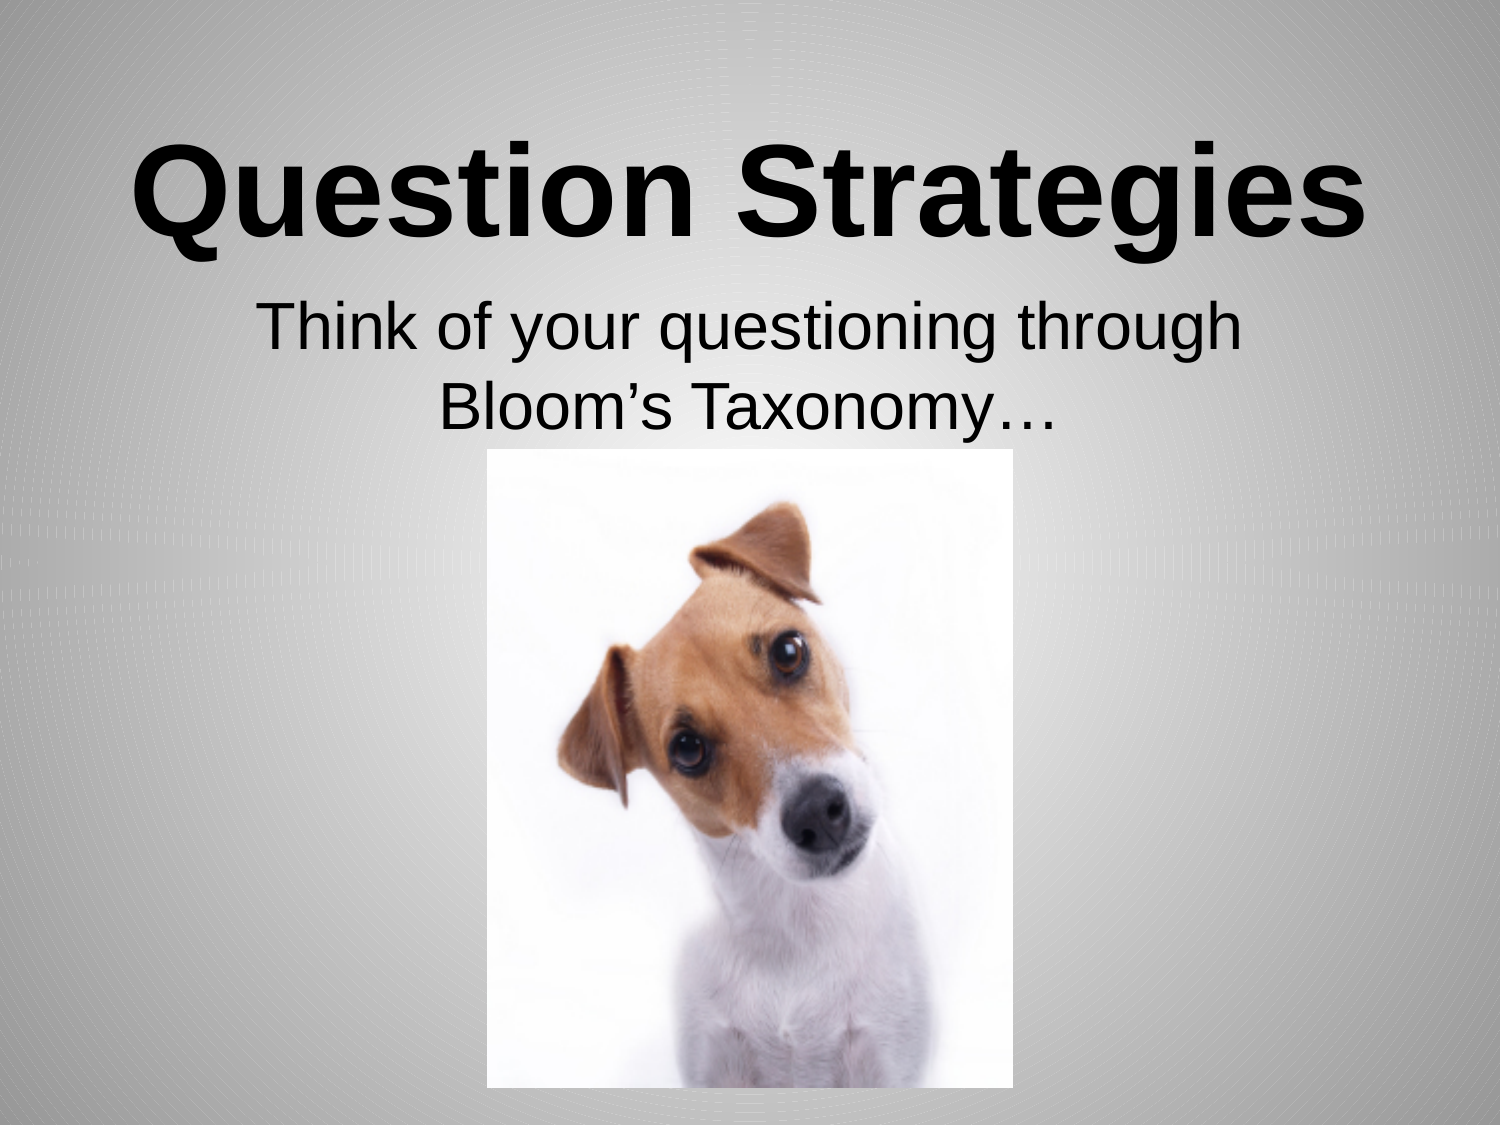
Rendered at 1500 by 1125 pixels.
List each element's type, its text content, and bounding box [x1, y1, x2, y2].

subtitle Think of your questioning through Bloom’s Taxonomy… [224, 274, 1276, 463]
title Question Strategies [112, 24, 1388, 343]
picture [487, 449, 1013, 1088]
